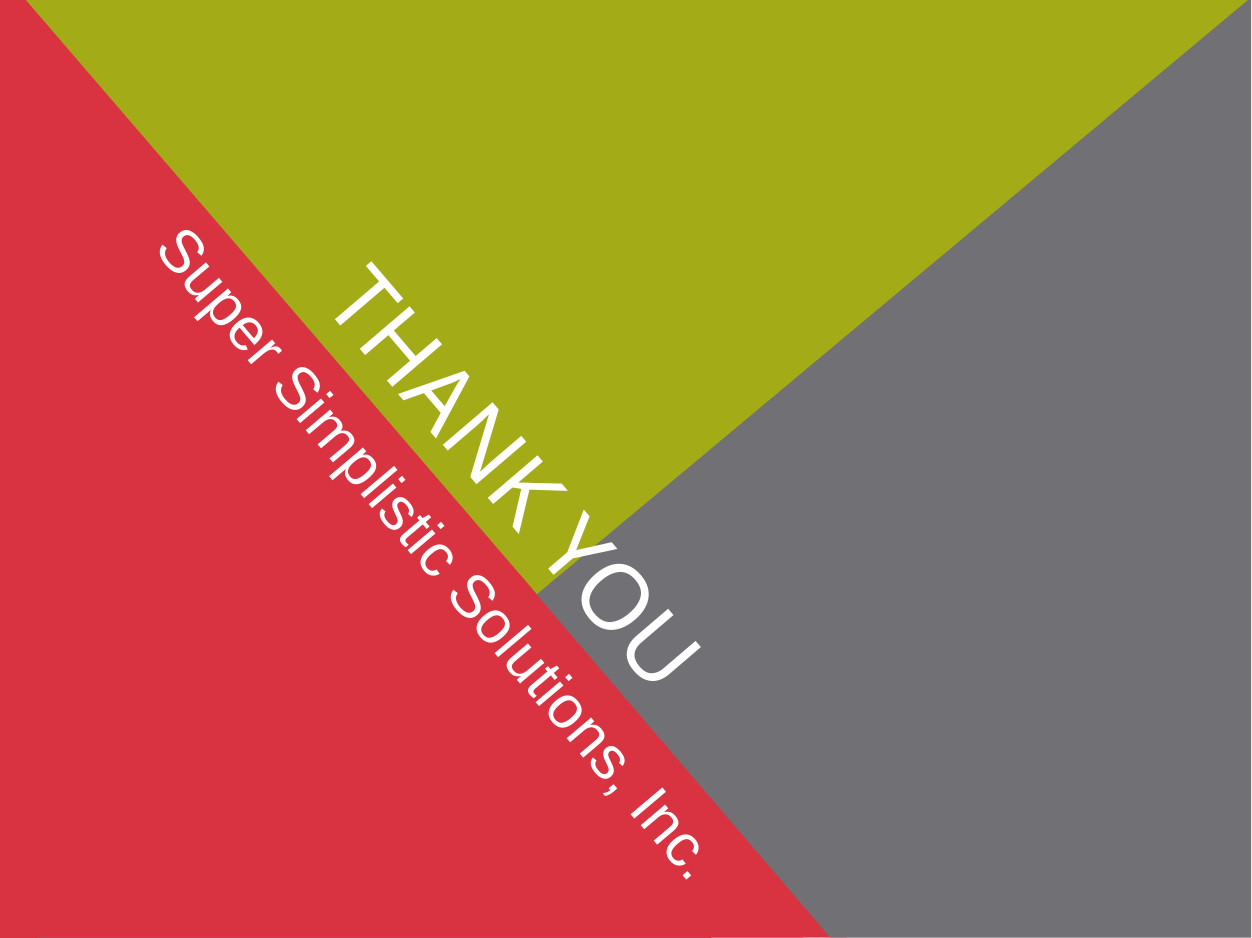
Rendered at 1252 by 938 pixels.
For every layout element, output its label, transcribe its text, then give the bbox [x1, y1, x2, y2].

title THANK YOU [125, 0, 968, 923]
subtitle Super Simplistic Solutions, Inc. [8, 189, 757, 938]
